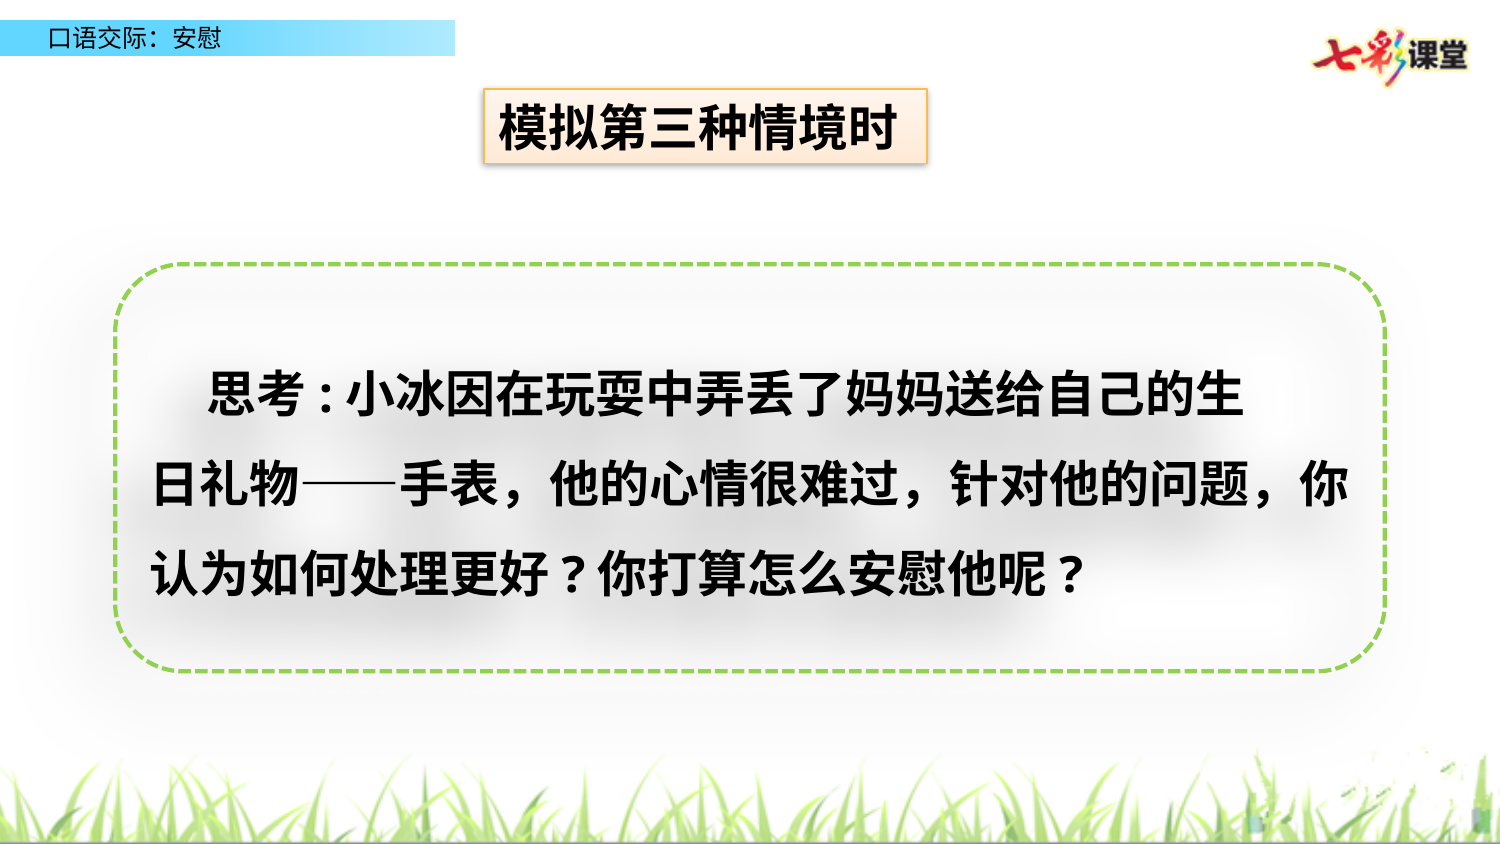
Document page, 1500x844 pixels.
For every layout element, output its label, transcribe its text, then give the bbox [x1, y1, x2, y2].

text_box 模拟第三种情境时 [483, 88, 928, 164]
text_box 思考:小冰因在玩耍中弄丢了妈妈送给自己的生 日礼物——手表，他的心情很难过，针对他的问题，你认为如何处理更好?你打算怎么安慰他呢? [113, 262, 1387, 674]
picture [1308, 14, 1477, 95]
picture [0, 744, 1500, 844]
